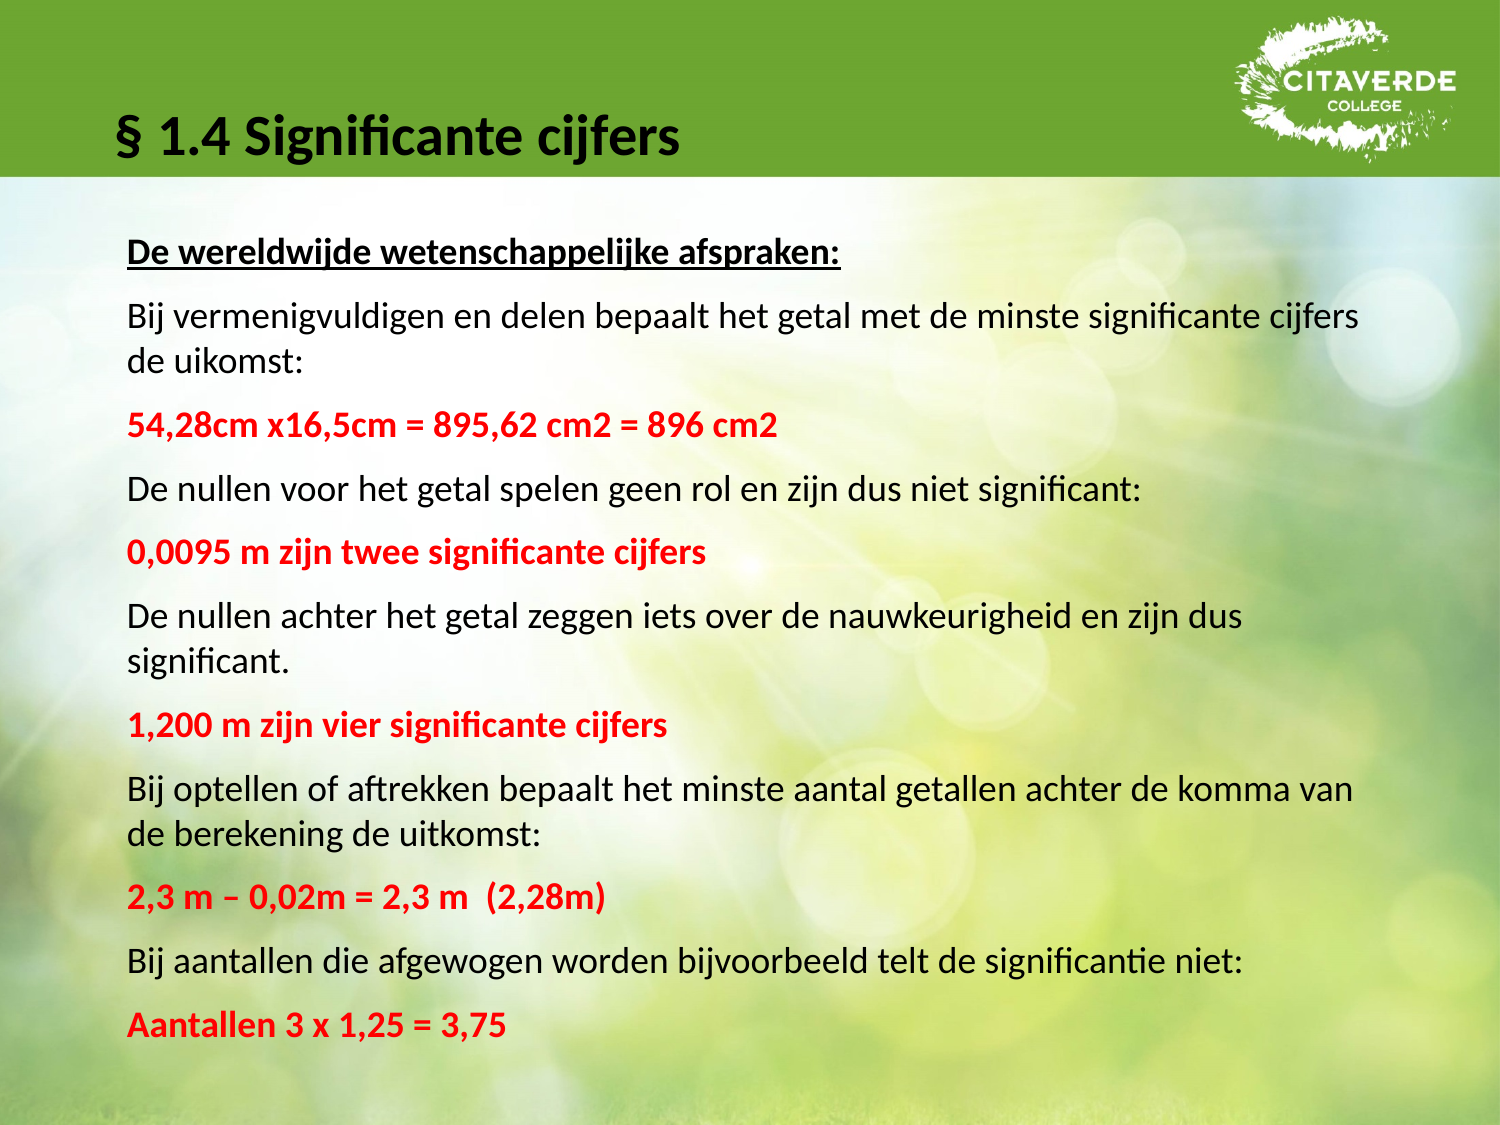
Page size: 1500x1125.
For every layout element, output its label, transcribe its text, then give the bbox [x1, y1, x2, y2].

text_box De wereldwijde wetenschappelijke afspraken: Bij vermenigvuldigen en delen bepaalt het getal met de minste significante cijfers de uikomst: 54,28cm x16,5cm = 895,62 cm2 = 896 cm2 De nullen voor het getal spelen geen rol en zijn dus niet significant: 0,0095 m zijn twee significante cijfers De nullen achter het getal zeggen iets over de nauwkeurigheid en zijn dus significant. 1,200 m zijn vier significante cijfers Bij optellen of aftrekken bepaalt het minste aantal getallen achter de komma van de berekening de uitkomst: 2,3 m – 0,02m = 2,3 m (2,28m) Bij aantallen die afgewogen worden bijvoorbeeld telt de significantie niet: Aantallen 3 x 1,25 = 3,75 [112, 219, 1412, 1117]
picture [0, 0, 1500, 1125]
text_box § 1.4 Significante cijfers [100, 90, 987, 175]
